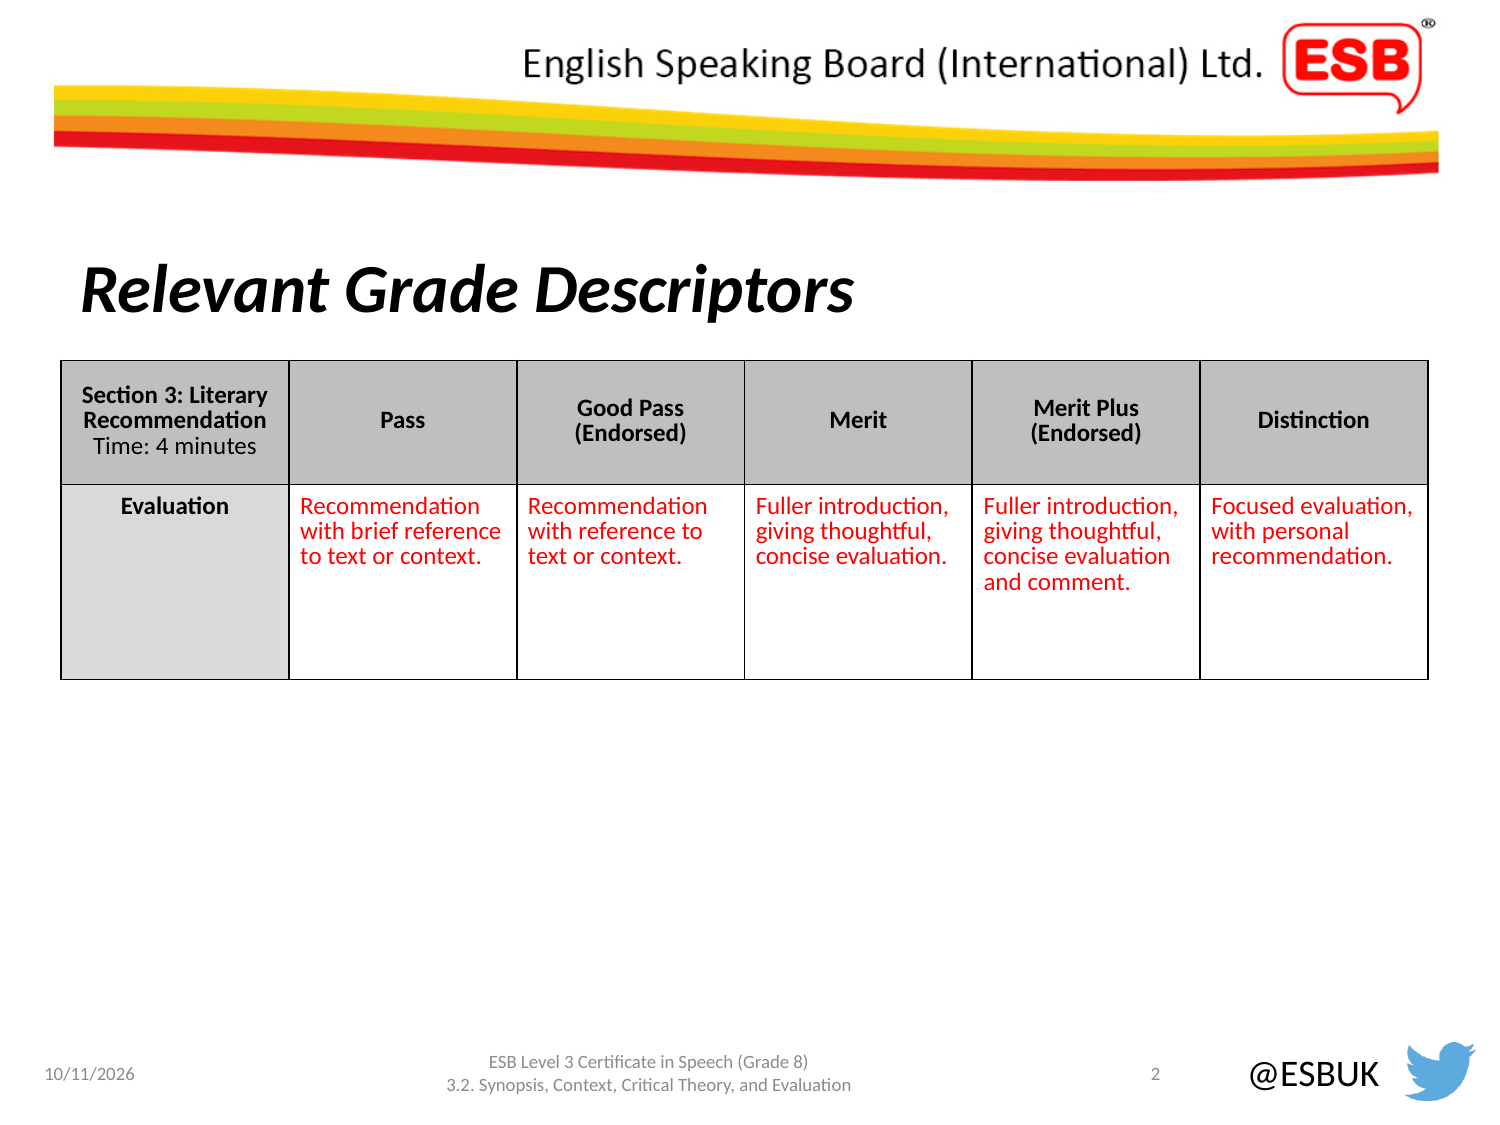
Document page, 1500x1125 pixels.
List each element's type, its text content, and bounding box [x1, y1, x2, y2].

picture [1404, 1042, 1476, 1101]
title Relevant Grade Descriptors [64, 219, 1359, 360]
table_cell Recommendation with brief reference to text or context. [290, 485, 516, 679]
table_cell Fuller introduction, giving thoughtful, concise evaluation and comment. [973, 485, 1199, 679]
table_header Merit Plus (Endorsed) [973, 361, 1199, 484]
table_header Pass [290, 361, 516, 484]
table_cell Fuller introduction, giving thoughtful, concise evaluation. [745, 485, 971, 679]
slide_number 2 [930, 1042, 1176, 1103]
picture [0, 0, 1500, 189]
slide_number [29, 1042, 367, 1103]
table_cell Focused evaluation, with personal recommendation. [1201, 485, 1427, 679]
footer ESB Level 3 Certificate in Speech (Grade 8) 3.2. Synopsis, Context, Critical Theory, and Evaluation [395, 1042, 902, 1103]
table_cell Evaluation [62, 485, 288, 679]
table_header Section 3: Literary Recommendation Time: 4 minutes [62, 361, 288, 484]
table_header Good Pass (Endorsed) [518, 361, 744, 484]
table_header Distinction [1201, 361, 1427, 484]
table_header Merit [745, 361, 971, 484]
table_cell Recommendation with reference to text or context. [518, 485, 744, 679]
